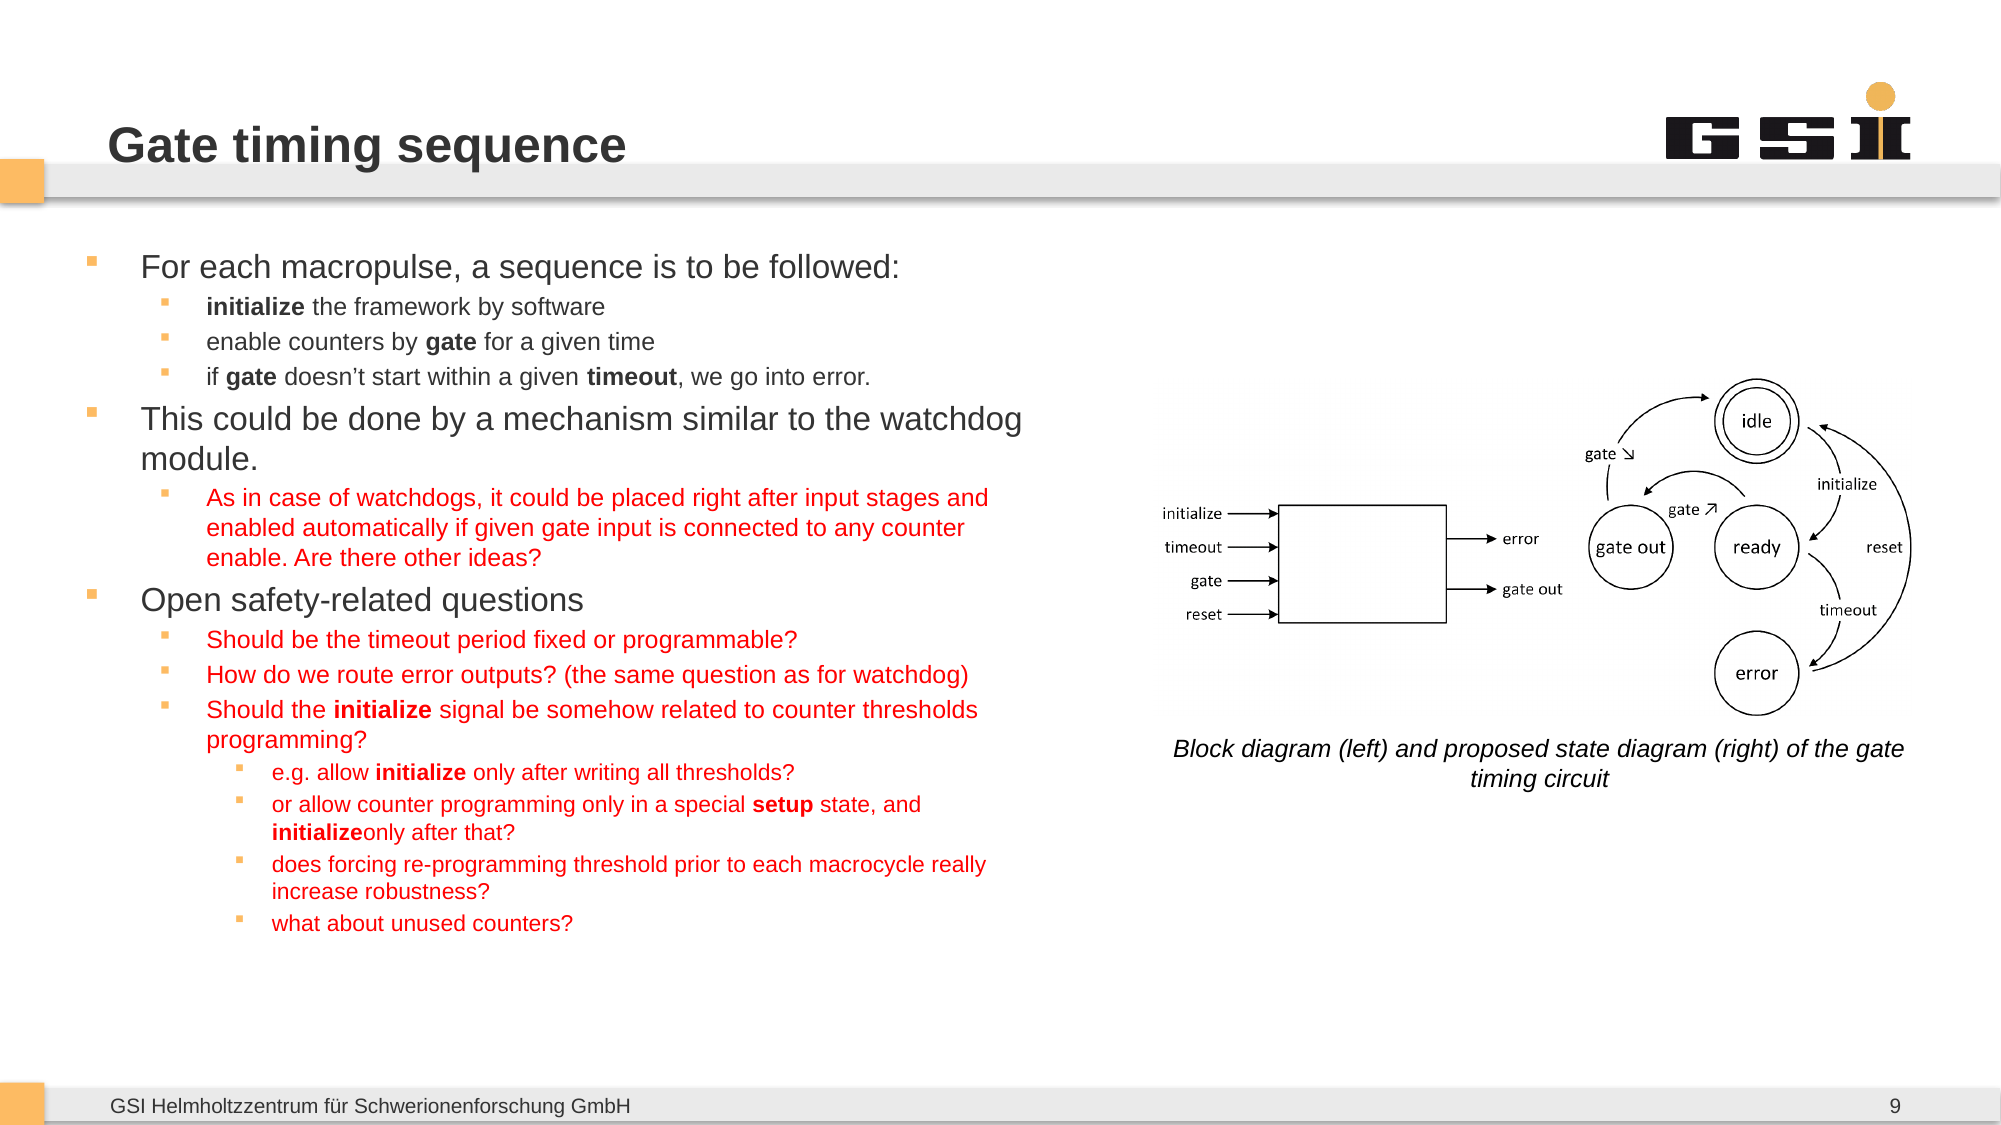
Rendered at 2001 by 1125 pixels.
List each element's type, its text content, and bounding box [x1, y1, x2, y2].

list For each macropulse, a sequence is to be followed: initialize the framework by software enable counters by gate for a given time if gate doesn’t start within a given timeout, we go into error. This could be done by a mechanism similar to the watchdog module. As in case of watchdogs, it could be placed right after input stages and enabled automatically if given gate input is connected to any counter enable. Are there other ideas? Open safety-related questions Should be the timeout period fixed or programmable? How do we route error outputs? (the same question as for watchdog) Should the initialize signal be somehow related to counter thresholds programming? e.g. allow initialize only after writing all thresholds? or allow counter programming only in a special setup state, and initializeonly after that? does forcing re-programming threshold prior to each macrocycle really increase robustness? what about unused counters? [69, 237, 1067, 1043]
text_box Block diagram (left) and proposed state diagram (right) of the gate timing circuit [1139, 725, 1940, 831]
picture [1664, 79, 1912, 162]
picture [1153, 378, 1913, 717]
title Gate timing sequence [92, 50, 1558, 180]
slide_number 9 [1753, 1074, 1917, 1125]
